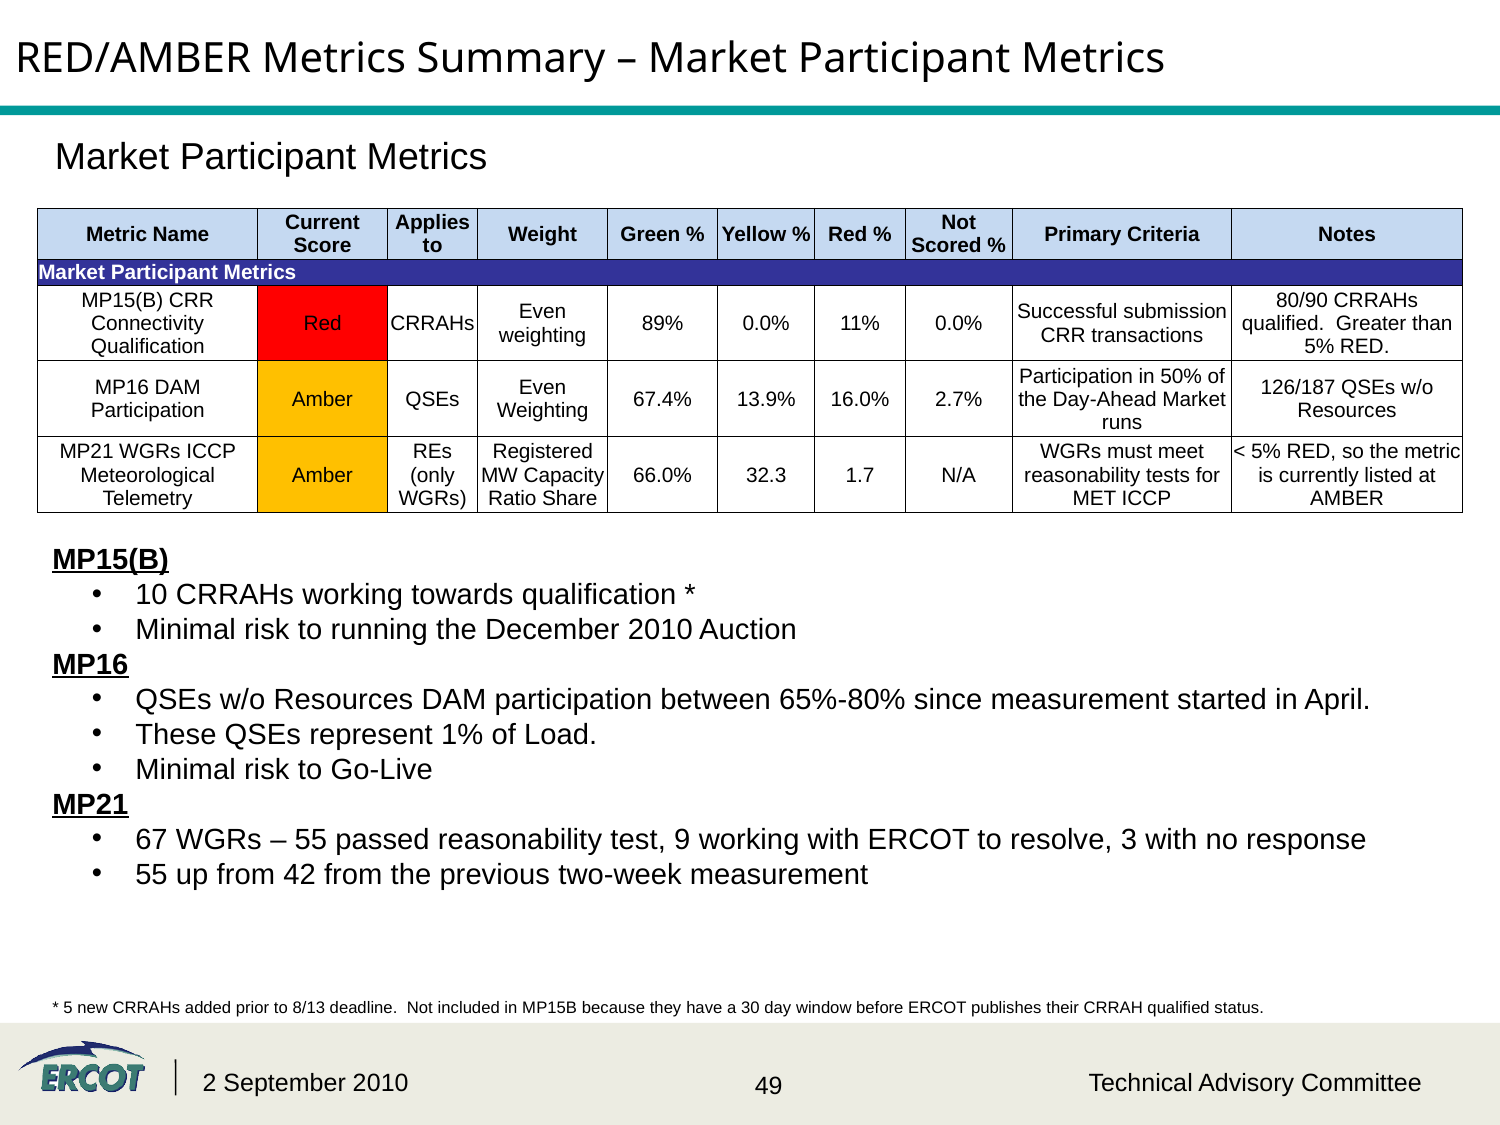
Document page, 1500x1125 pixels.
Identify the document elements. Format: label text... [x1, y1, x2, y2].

table_cell < 5% RED, so the metric is currently listed at AMBER [1232, 437, 1462, 498]
table_cell REs (only WGRs) [388, 437, 477, 498]
text_box * 5 new CRRAHs added prior to 8/13 deadline. Not included in MP15B because they have a 30 day window before ERCOT publishes their CRRAH qualified status. [37, 989, 1375, 1025]
table_header Metric Name [38, 209, 257, 259]
table_header Current Score [258, 209, 387, 259]
table_header Green % [608, 209, 717, 259]
table_cell 89% [608, 286, 717, 360]
table_header Yellow % [718, 209, 814, 259]
table_header Weight [478, 209, 607, 259]
table_header Applies to [388, 209, 477, 259]
table_cell 67.4% [608, 361, 717, 436]
text_box Market Participant Metrics [40, 124, 503, 185]
table_cell 2.7% [906, 361, 1012, 436]
table_cell Amber [258, 361, 387, 436]
table_cell Amber [258, 437, 387, 498]
table_cell MP16 DAM Participation [38, 361, 257, 436]
table_cell Registered MW Capacity Ratio Share [478, 437, 607, 498]
table_cell Red [258, 286, 387, 360]
table_cell Successful submission CRR transactions [1013, 286, 1231, 360]
table_cell Market Participant Metrics [38, 260, 1462, 285]
table_cell 13.9% [718, 361, 814, 436]
table_header Notes [1232, 209, 1462, 259]
table_cell 80/90 CRRAHs qualified. Greater than 5% RED. [1232, 286, 1462, 360]
table_cell 16.0% [815, 361, 905, 436]
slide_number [187, 1059, 538, 1125]
table_cell WGRs must meet reasonability tests for MET ICCP [1013, 437, 1231, 498]
table_header Primary Criteria [1013, 209, 1231, 259]
table_cell 66.0% [608, 437, 717, 498]
table_cell 1.7 [815, 437, 905, 498]
footer Technical Advisory Committee [987, 1059, 1438, 1125]
picture [10, 1031, 151, 1111]
table_cell 11% [815, 286, 905, 360]
table_cell MP15(B) CRR Connectivity Qualification [38, 286, 257, 360]
table_header Not Scored % [906, 209, 1012, 259]
table_cell Even weighting [478, 286, 607, 360]
table_cell QSEs [388, 361, 477, 436]
table_header Red % [815, 209, 905, 259]
table_cell MP21 WGRs ICCP Meteorological Telemetry [38, 437, 257, 498]
title RED/AMBER Metrics Summary – Market Participant Metrics [0, 0, 1451, 113]
text_box MP15(B) 10 CRRAHs working towards qualification * Minimal risk to running the December 2010 Auction MP16 QSEs w/o Resources DAM participation between 65%-80% since measurement started in April. These QSEs represent 1% of Load. Minimal risk to Go-Live MP21 67 WGRs – 55 passed reasonability test, 9 working with ERCOT to resolve, 3 with no response 55 up from 42 from the previous two-week measurement [37, 498, 1463, 898]
table_cell N/A [906, 437, 1012, 498]
table_cell CRRAHs [388, 286, 477, 360]
table_cell Participation in 50% of the Day-Ahead Market runs [1013, 361, 1231, 436]
table_cell 0.0% [718, 286, 814, 360]
table_cell 126/187 QSEs w/o Resources [1232, 361, 1462, 436]
table_cell 0.0% [906, 286, 1012, 360]
table_cell 32.3 [718, 437, 814, 498]
table_cell Even Weighting [478, 361, 607, 436]
